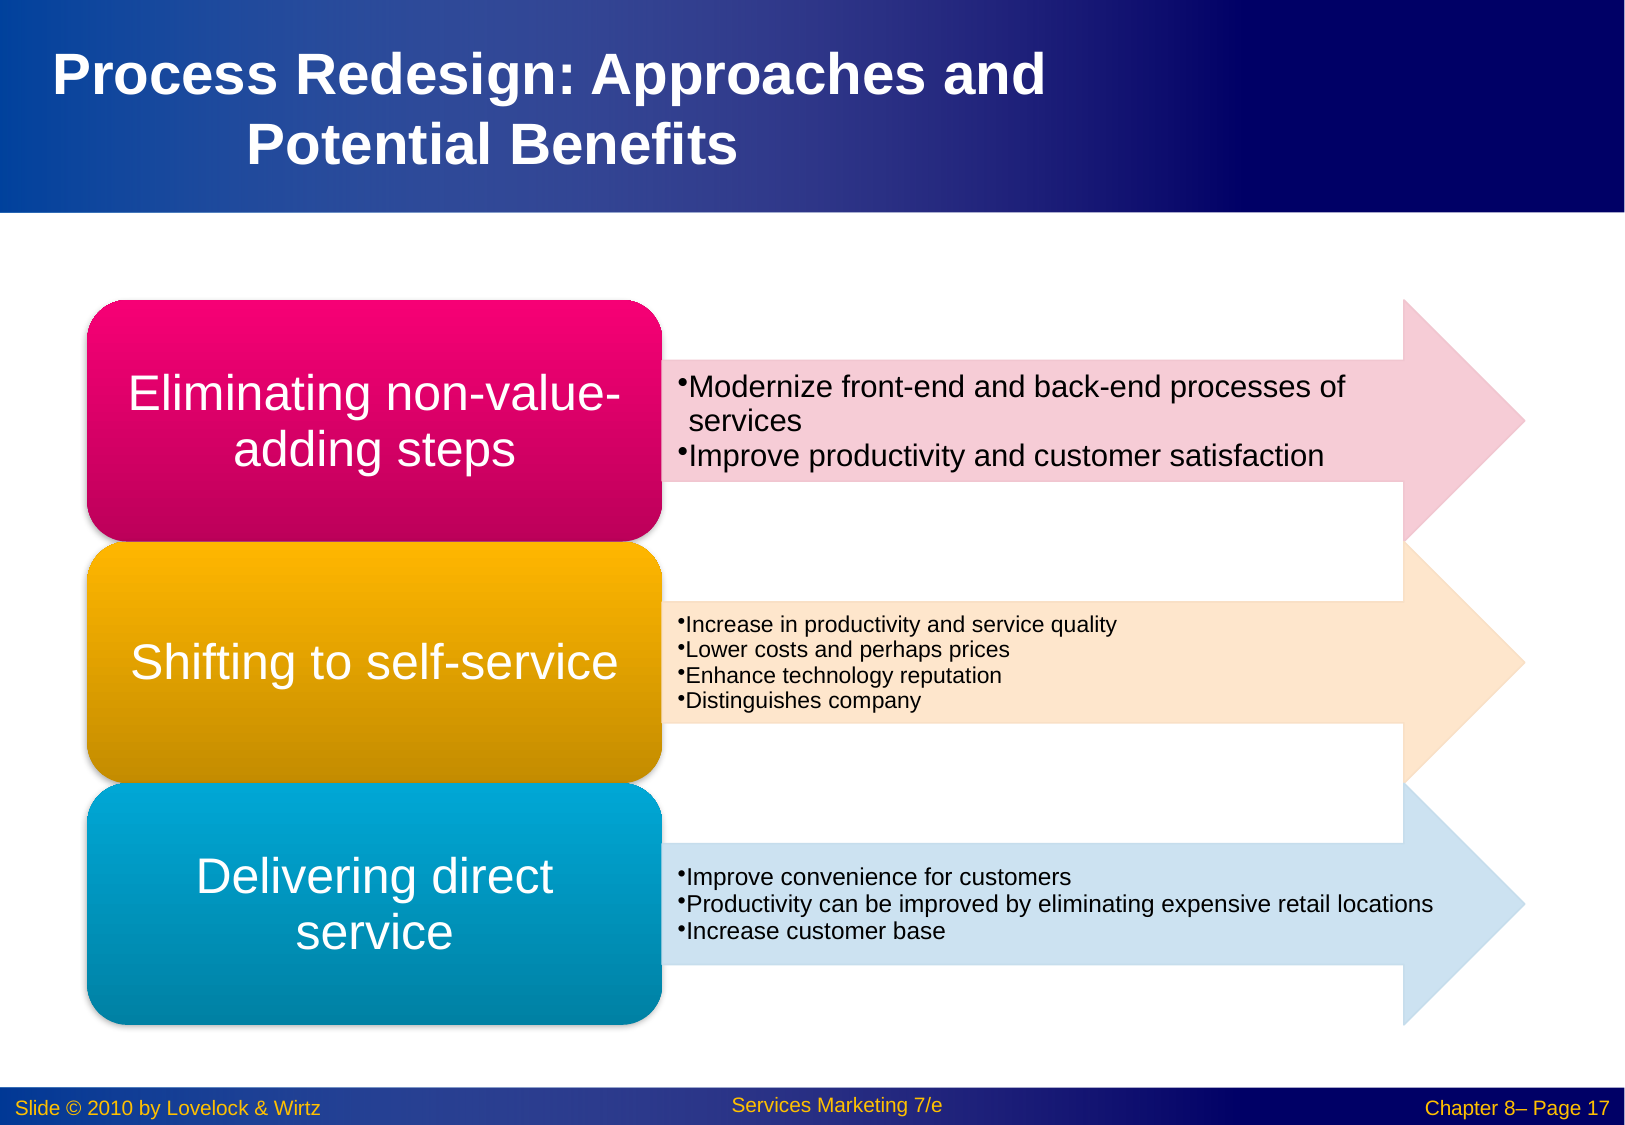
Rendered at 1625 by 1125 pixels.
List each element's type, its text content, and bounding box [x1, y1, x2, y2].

title Process Redesign: Approaches and Potential Benefits [36, 37, 1088, 176]
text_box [86, 299, 1525, 1026]
